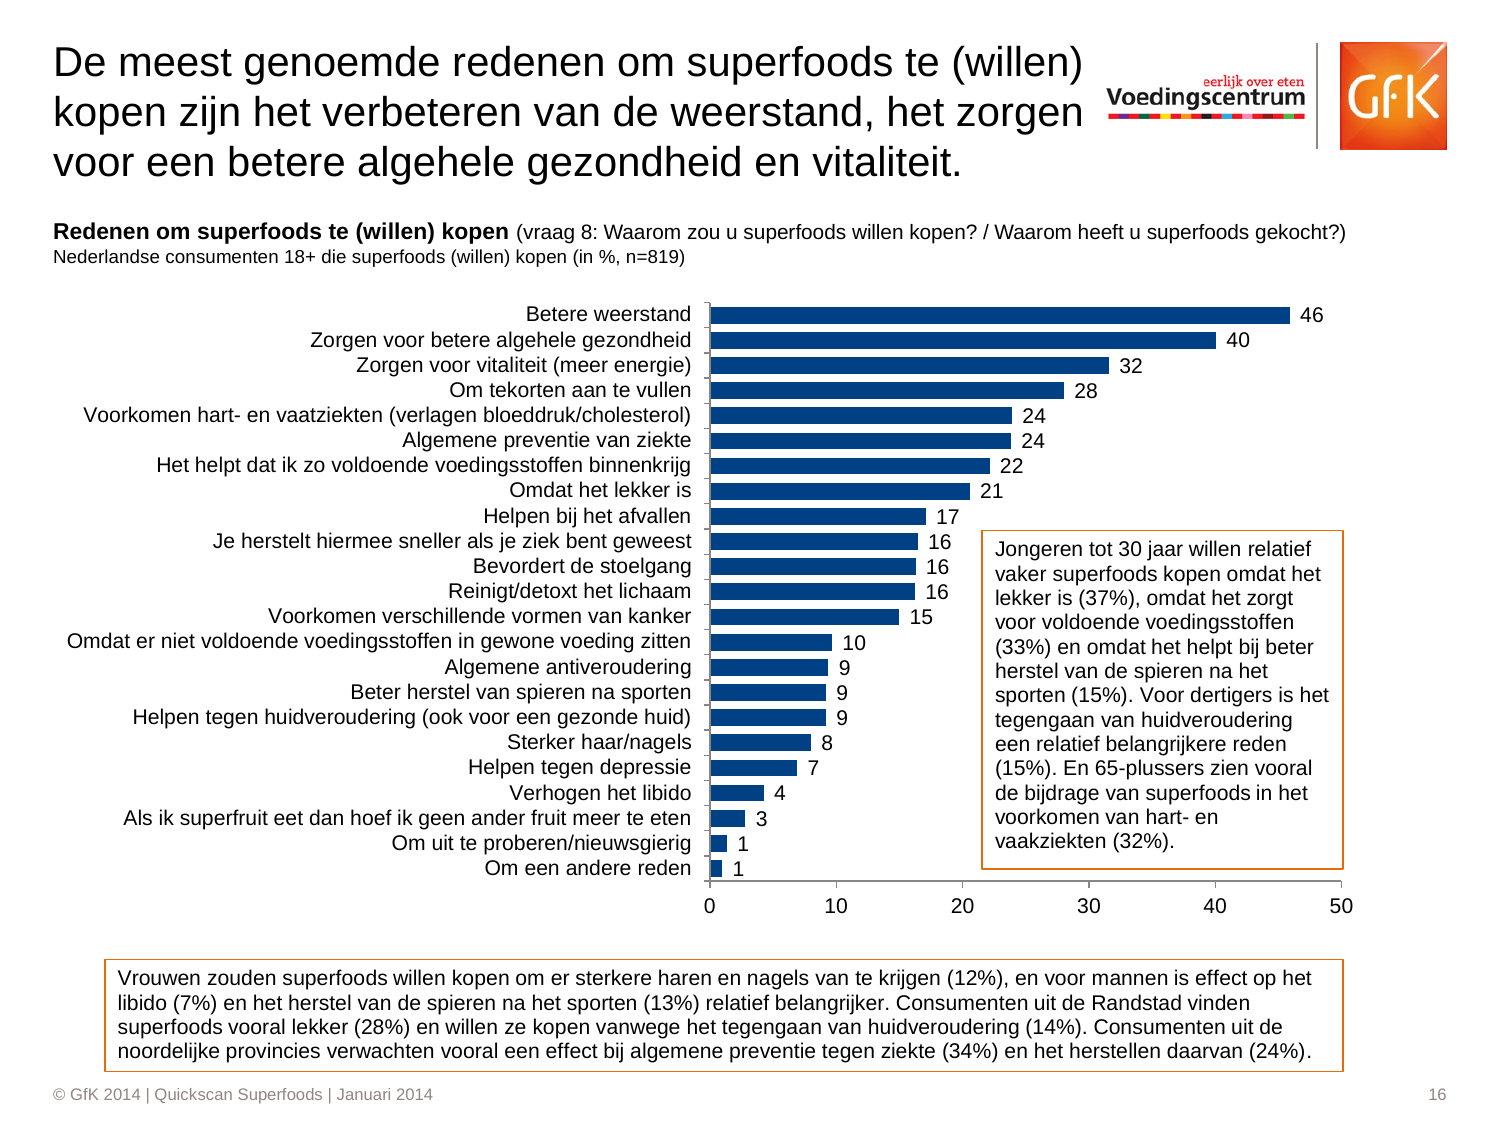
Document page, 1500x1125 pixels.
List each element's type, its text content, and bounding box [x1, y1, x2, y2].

title De meest genoemde redenen om superfoods te (willen) kopen zijn het verbeteren van de weerstand, het zorgen voor een betere algehele gezondheid en vitaliteit. [53, 54, 1093, 185]
picture [52, 276, 1377, 1107]
picture [1104, 73, 1306, 120]
text_box Redenen om superfoods te (willen) kopen (vraag 8: Waarom zou u superfoods willen kopen? / Waarom heeft u superfoods gekocht?) Nederlandse consumenten 18+ die superfoods (willen) kopen (in %, n=819) [53, 160, 1436, 268]
picture [1340, 42, 1447, 150]
